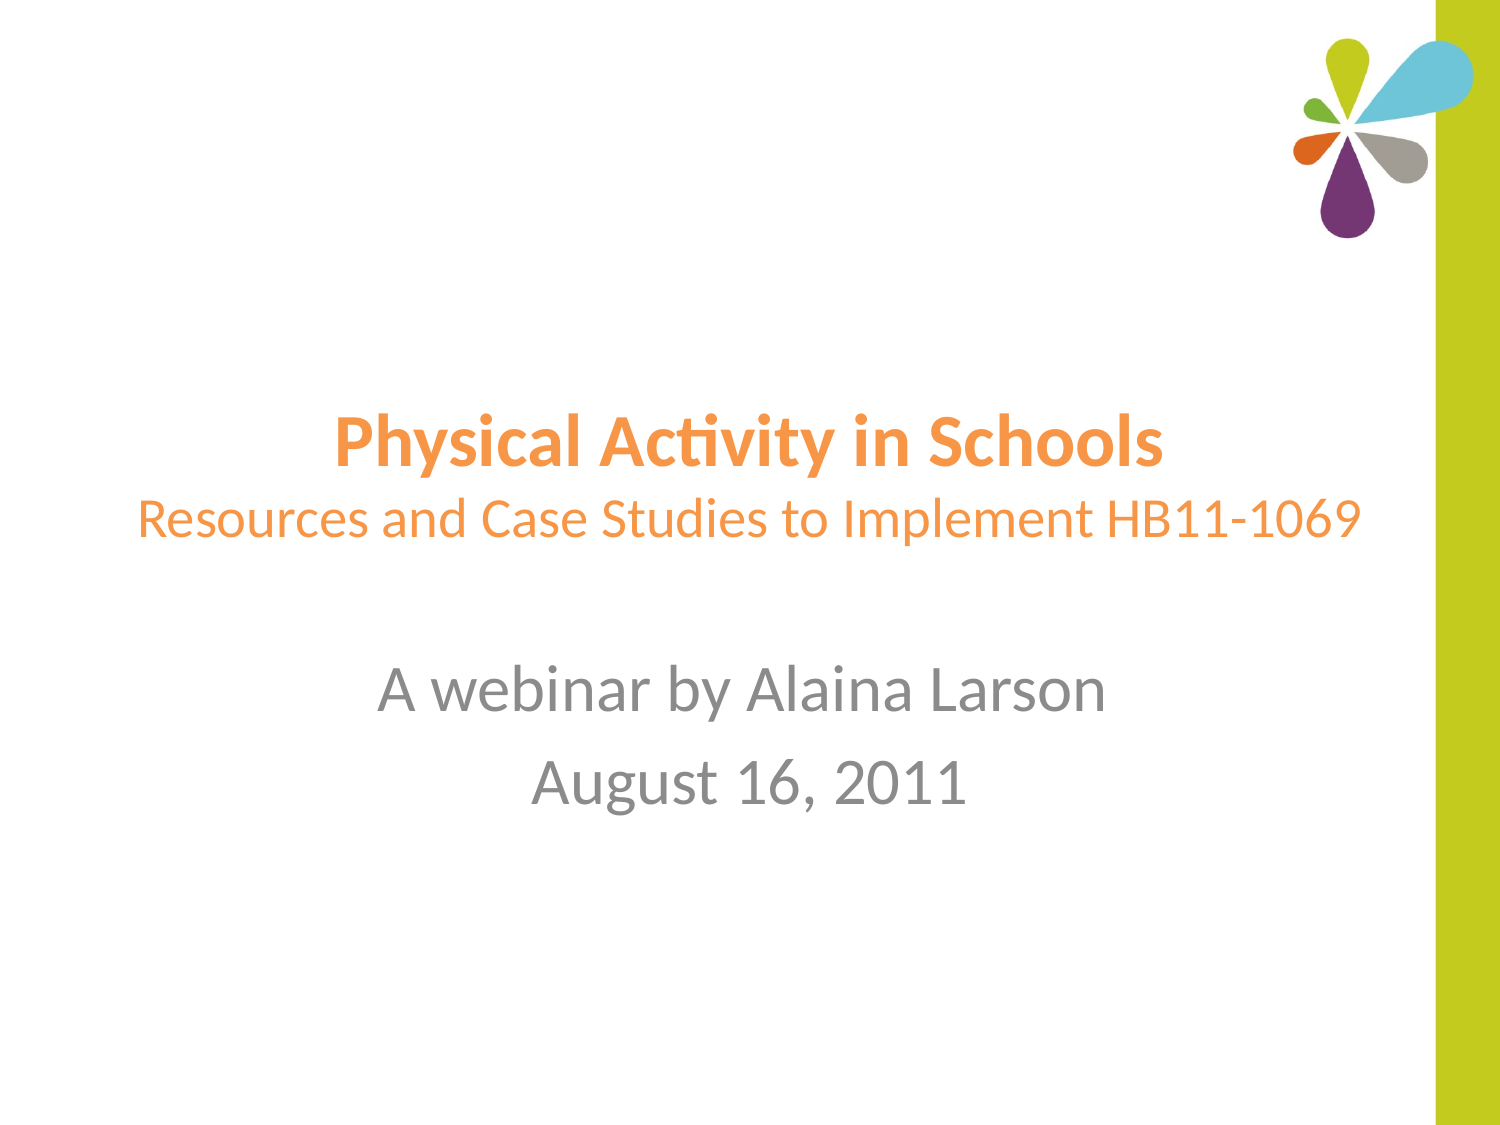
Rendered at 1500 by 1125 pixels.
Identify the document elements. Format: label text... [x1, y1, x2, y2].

title Physical Activity in Schools Resources and Case Studies to Implement HB11-1069 [112, 349, 1388, 591]
picture [1293, 0, 1500, 1125]
subtitle A webinar by Alaina Larson August 16, 2011 [225, 637, 1275, 925]
